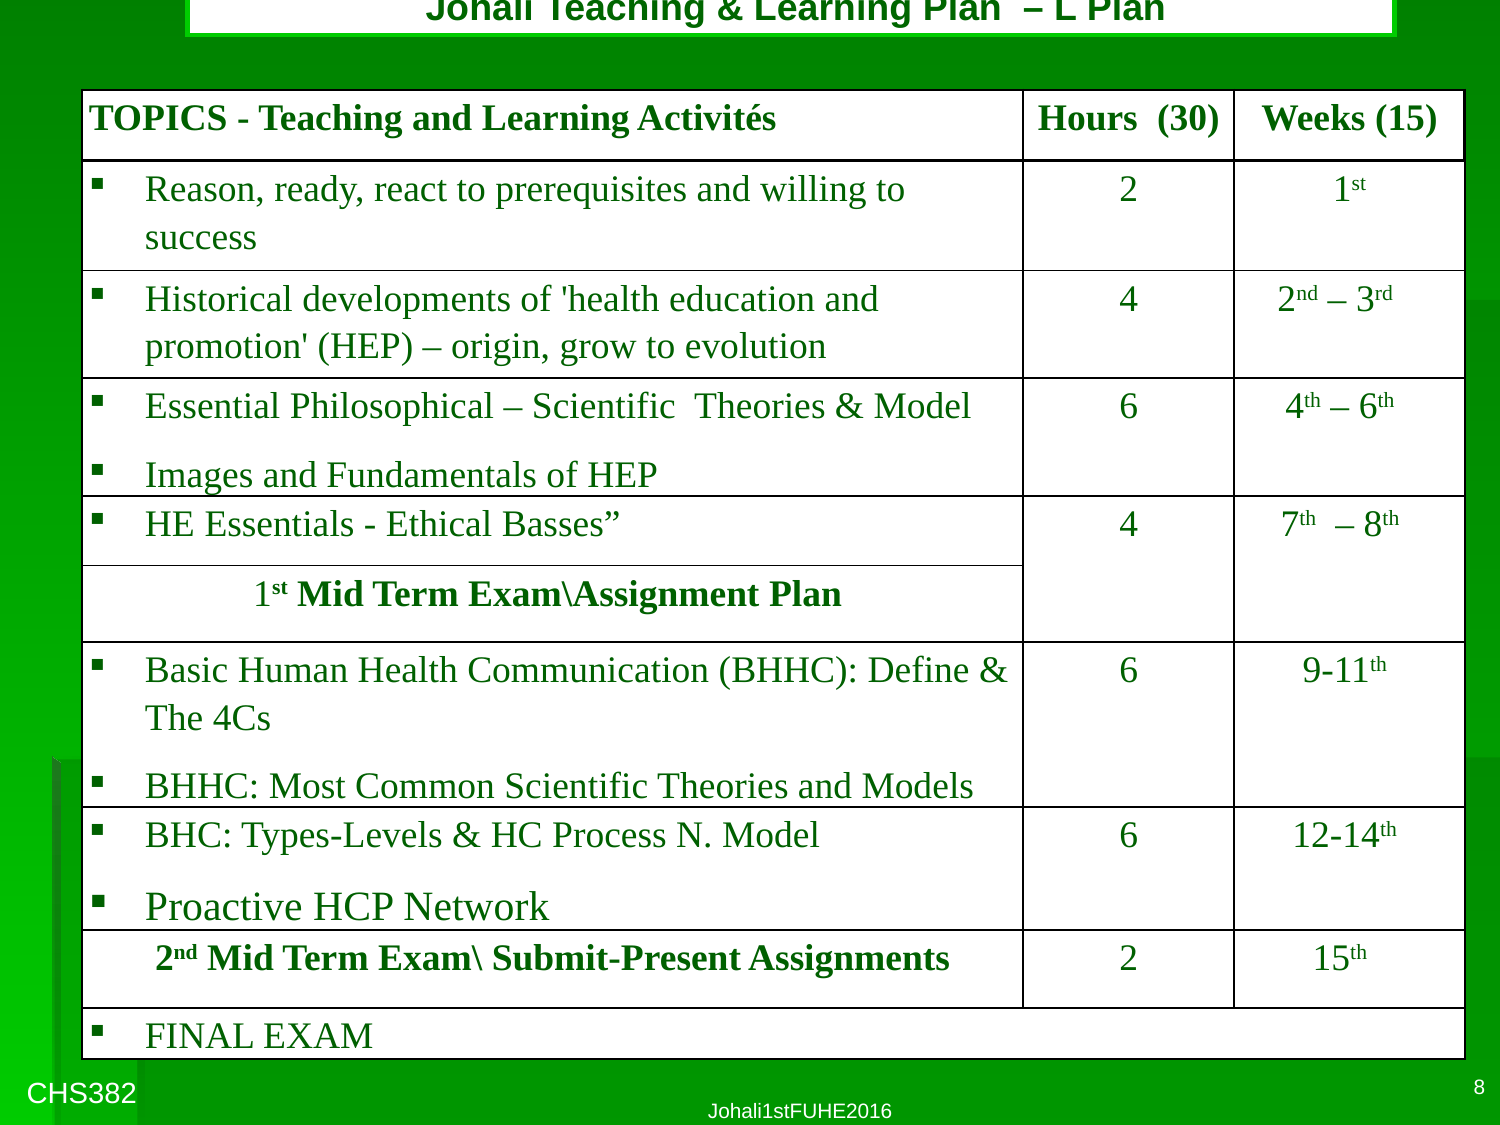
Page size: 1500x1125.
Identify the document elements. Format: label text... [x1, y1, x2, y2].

table_cell HE Essentials - Ethical Basses” [83, 497, 1022, 565]
table_cell 6 [1024, 379, 1233, 495]
table_cell 4th – 6th [1235, 379, 1464, 495]
table_cell 15th [1235, 931, 1464, 1007]
table_cell 1st Mid Term Exam\Assignment Plan [83, 566, 1022, 641]
table_cell 2nd – 3rd [1235, 271, 1464, 377]
table_cell 2 [1024, 162, 1233, 270]
footer Johali1stFUHE2016 [562, 1089, 1038, 1125]
table_cell 4 [1024, 497, 1233, 641]
table_cell 1st [1235, 162, 1464, 270]
table_header Weeks (15) [1235, 91, 1463, 159]
table_cell Historical developments of 'health education and promotion' (HEP) – origin, grow to evolution [83, 271, 1022, 377]
table_cell FINAL EXAM [83, 1009, 1464, 1058]
table_cell 4 [1024, 271, 1233, 377]
table_cell Essential Philosophical – Scientific Theories & Model Images and Fundamentals of HEP [83, 379, 1022, 495]
table_cell 7th – 8th [1235, 497, 1464, 641]
slide_number 8 [1420, 1066, 1500, 1121]
table_cell Reason, ready, react to prerequisites and willing to success [83, 162, 1022, 270]
table_cell Basic Human Health Communication (BHHC): Define & The 4Cs BHHC: Most Common Scientific Theories and Models [83, 643, 1022, 806]
table_header Hours (30) [1024, 91, 1233, 159]
table_cell 12-14th [1235, 808, 1464, 929]
table_header TOPICS - Teaching and Learning Activités [83, 91, 1022, 159]
table_cell 2 [1024, 931, 1233, 1007]
table_cell 6 [1024, 808, 1233, 929]
slide_number CHS382 [11, 1066, 200, 1125]
table_cell BHC: Types-Levels & HC Process N. Model Proactive HCP Network [83, 808, 1022, 929]
table_cell 2nd Mid Term Exam\ Submit-Present Assignments [83, 931, 1022, 1007]
table_cell 9-11th [1235, 643, 1464, 806]
table_cell 6 [1024, 643, 1233, 806]
title Johali Teaching & Learning Plan – L Plan [185, 0, 1397, 37]
